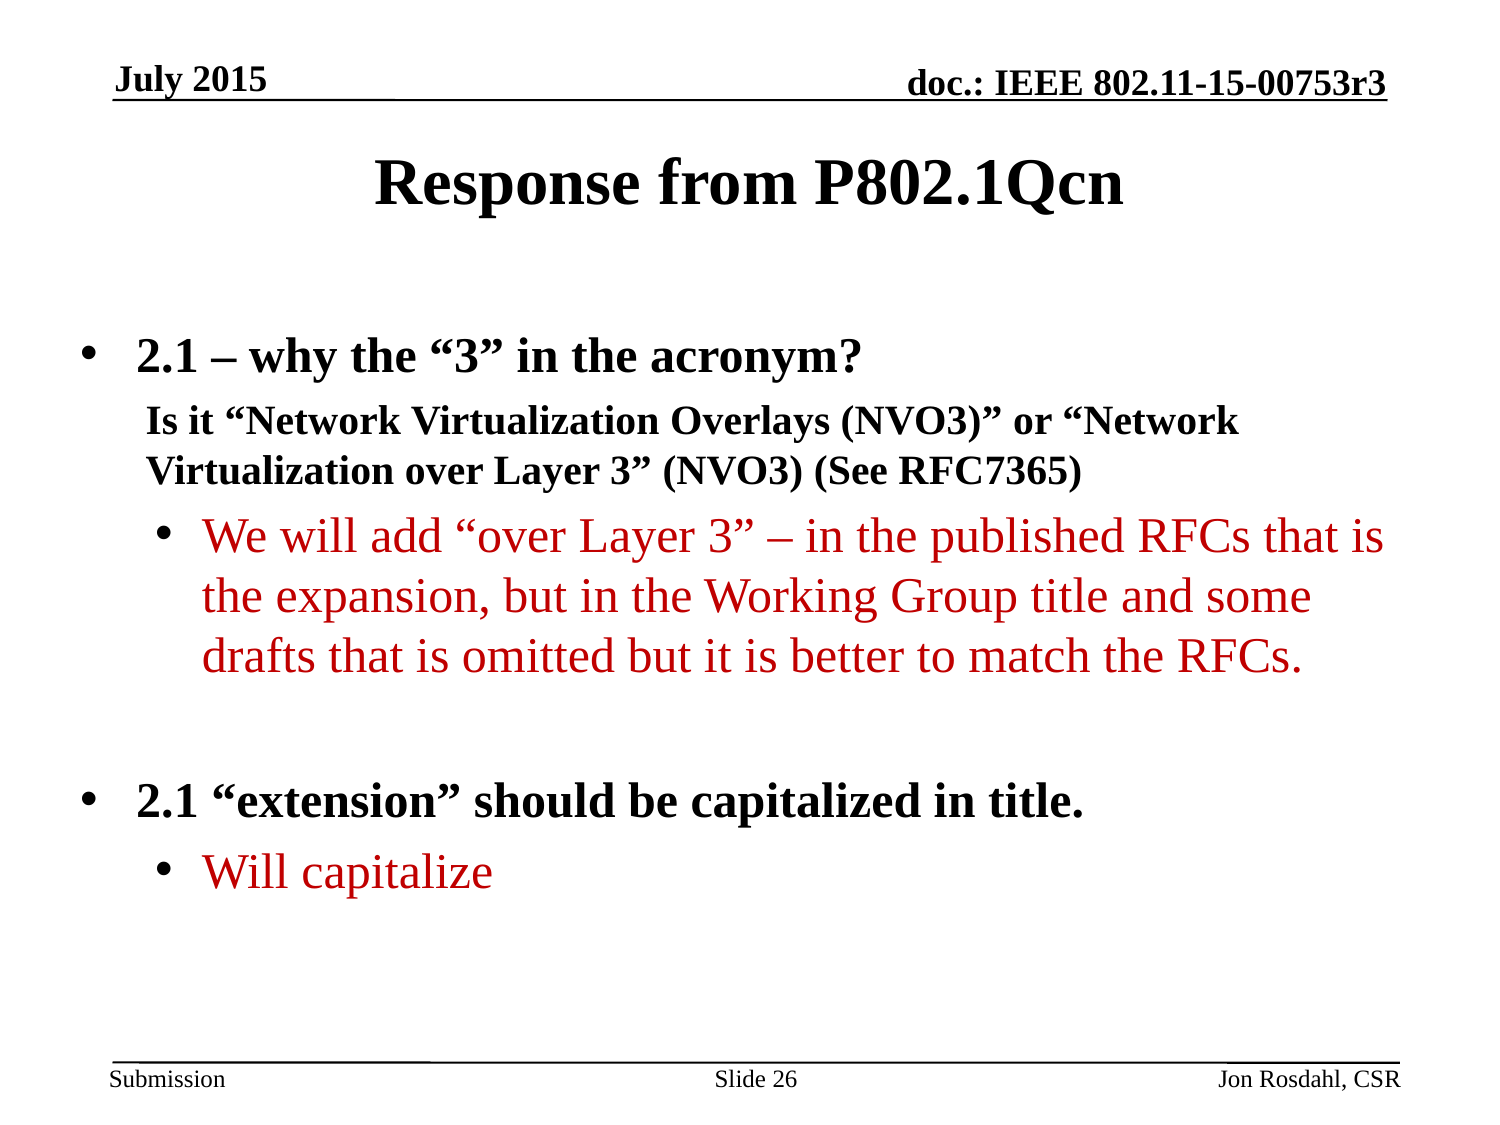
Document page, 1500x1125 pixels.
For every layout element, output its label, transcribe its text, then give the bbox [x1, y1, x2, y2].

footer Jon Rosdahl, CSR [878, 1061, 1402, 1093]
slide_number Slide 26 [712, 1061, 800, 1123]
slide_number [114, 54, 423, 100]
list 2.1 – why the “3” in the acronym? Is it “Network Virtualization Overlays (NVO3)” or “Network Virtualization over Layer 3” (NVO3) (See RFC7365) We will add “over Layer 3” – in the published RFCs that is the expansion, but in the Working Group title and some drafts that is omitted but it is better to match the RFCs. 2.1 “extension” should be capitalized in title. Will capitalize [64, 314, 1448, 1048]
title Response from P802.1Qcn [112, 112, 1388, 244]
